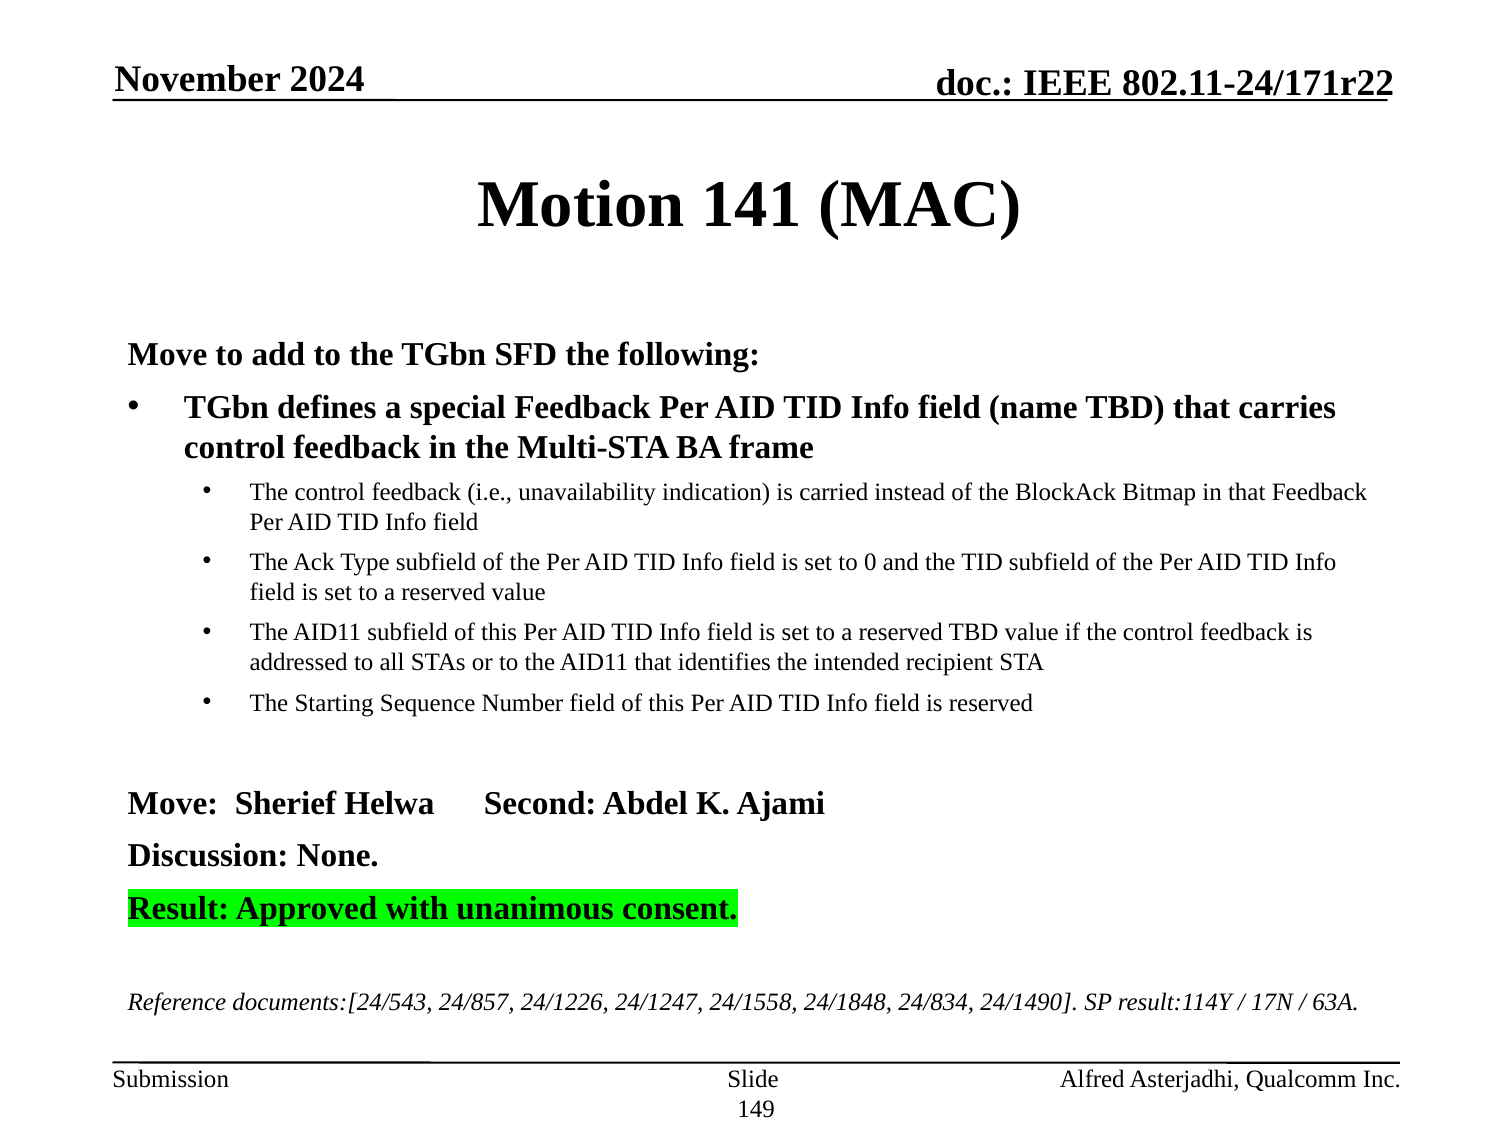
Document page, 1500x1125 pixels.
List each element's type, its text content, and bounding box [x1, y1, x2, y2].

footer Alfred Asterjadhi, Qualcomm Inc. [878, 1061, 1402, 1093]
title Motion 141 (MAC) [112, 112, 1388, 288]
slide_number Slide 149 [712, 1061, 800, 1123]
list Move to add to the TGbn SFD the following: TGbn defines a special Feedback Per AID TID Info field (name TBD) that carries control feedback in the Multi-STA BA frame The control feedback (i.e., unavailability indication) is carried instead of the BlockAck Bitmap in that Feedback Per AID TID Info field The Ack Type subfield of the Per AID TID Info field is set to 0 and the TID subfield of the Per AID TID Info field is set to a reserved value The AID11 subfield of this Per AID TID Info field is set to a reserved TBD value if the control feedback is addressed to all STAs or to the AID11 that identifies the intended recipient STA The Starting Sequence Number field of this Per AID TID Info field is reserved Move: Sherief Helwa Second: Abdel K. Ajami Discussion: None. Result: Approved with unanimous consent. Reference documents:[24/543, 24/857, 24/1226, 24/1247, 24/1558, 24/1848, 24/834, 24/1490]. SP result:114Y / 17N / 63A. [112, 324, 1388, 1063]
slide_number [114, 54, 423, 100]
